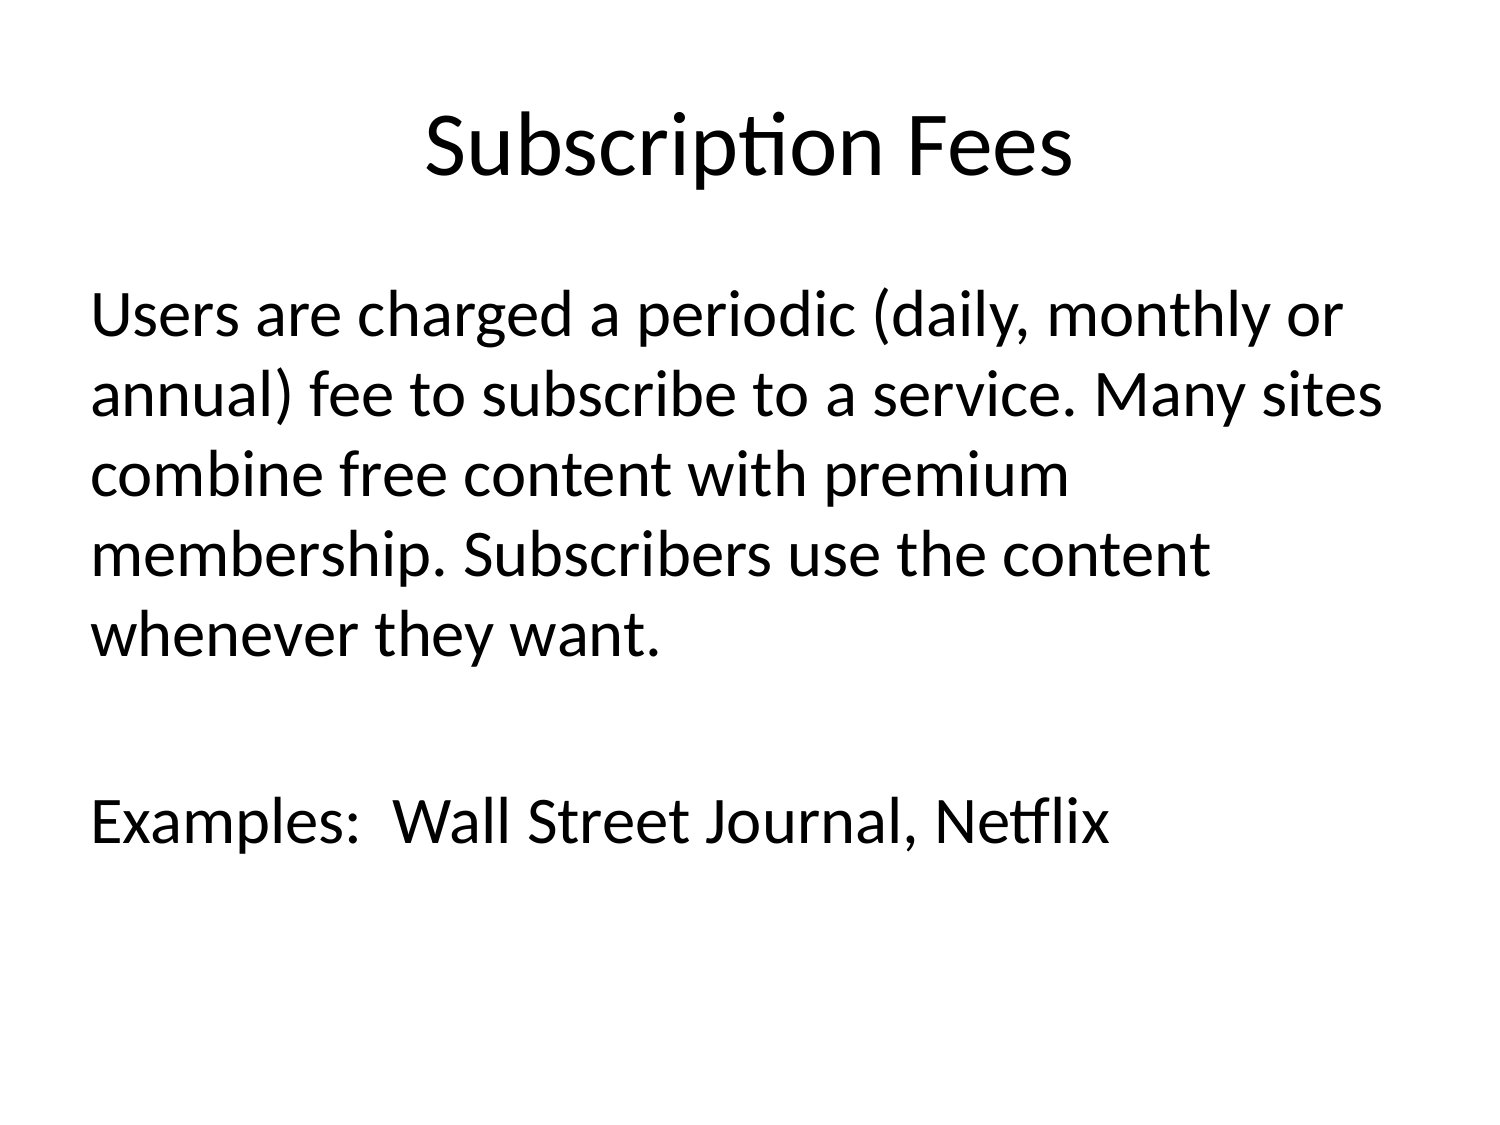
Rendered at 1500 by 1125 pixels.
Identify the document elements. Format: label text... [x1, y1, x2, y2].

list Users are charged a periodic (daily, monthly or annual) fee to subscribe to a service. Many sites combine free content with premium membership. Subscribers use the content whenever they want. Examples: Wall Street Journal, Netflix [75, 262, 1425, 1005]
title Subscription Fees [75, 45, 1425, 233]
